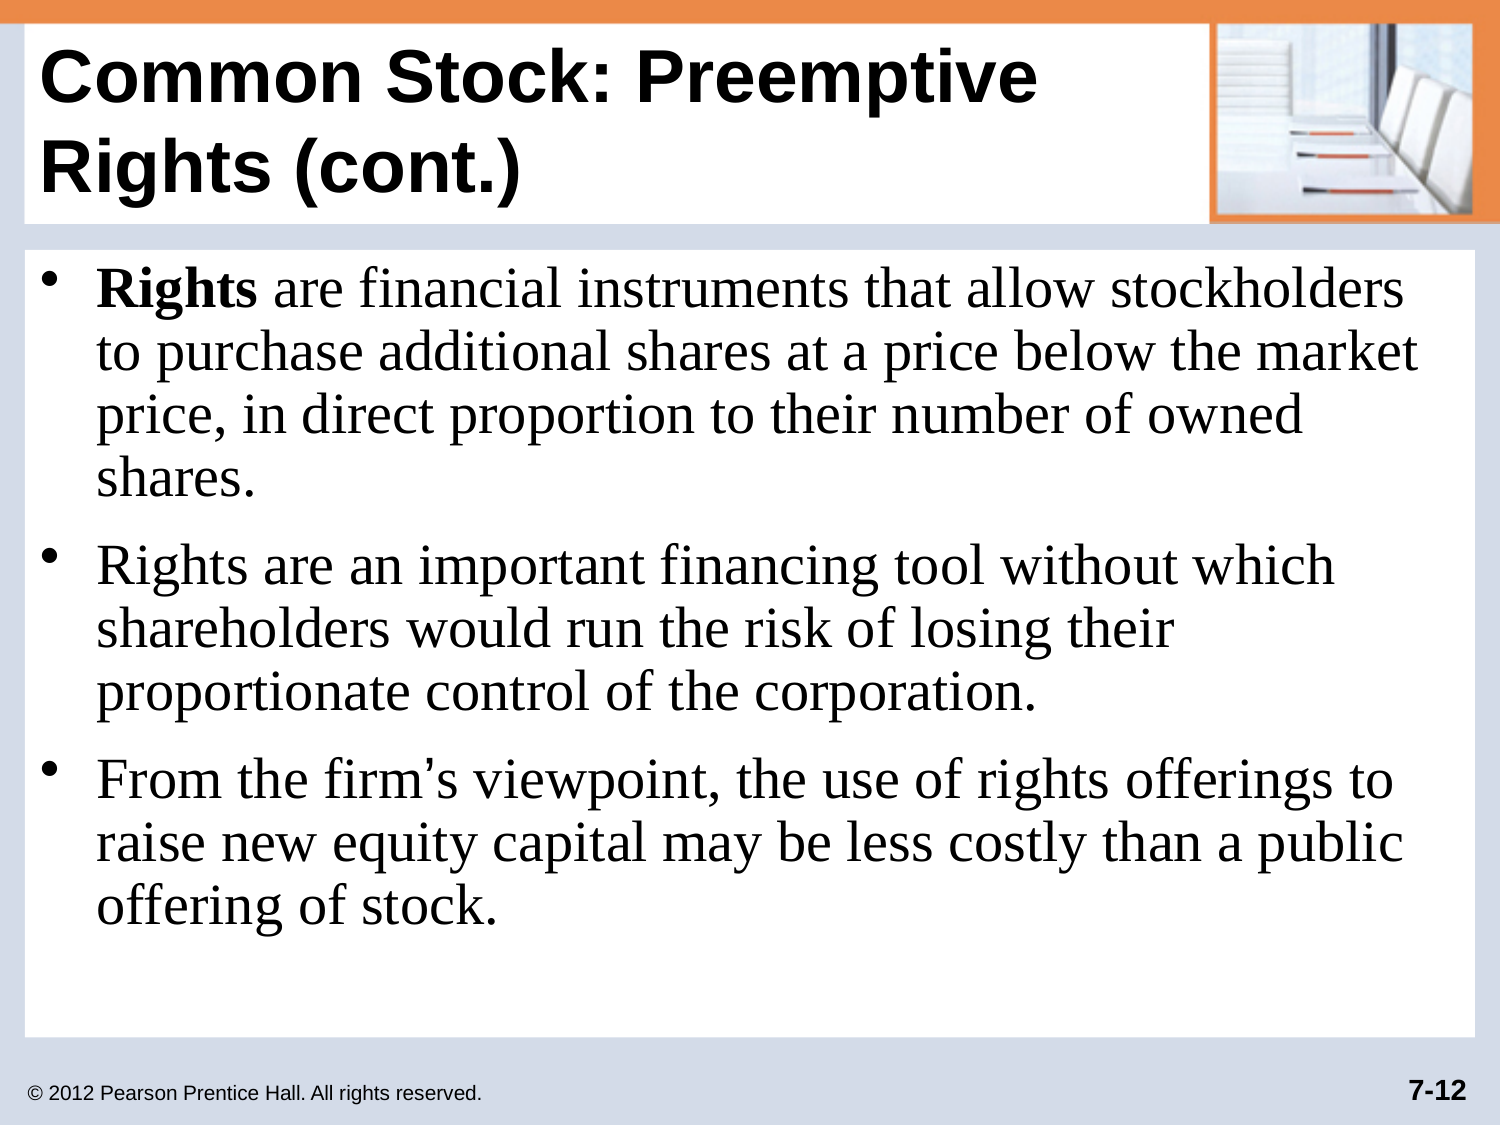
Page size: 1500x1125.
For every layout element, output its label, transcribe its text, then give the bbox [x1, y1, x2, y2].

list Rights are financial instruments that allow stockholders to purchase additional shares at a price below the market price, in direct proportion to their number of owned shares. Rights are an important financing tool without which shareholders would run the risk of losing their proportionate control of the corporation. From the firm’s viewpoint, the use of rights offerings to raise new equity capital may be less costly than a public offering of stock. [24, 249, 1476, 1013]
title Common Stock: Preemptive Rights (cont.) [24, 64, 1201, 171]
picture [0, 0, 1500, 224]
footer © 2012 Pearson Prentice Hall. All rights reserved. [12, 1037, 938, 1113]
slide_number 7-12 [1331, 1038, 1482, 1114]
